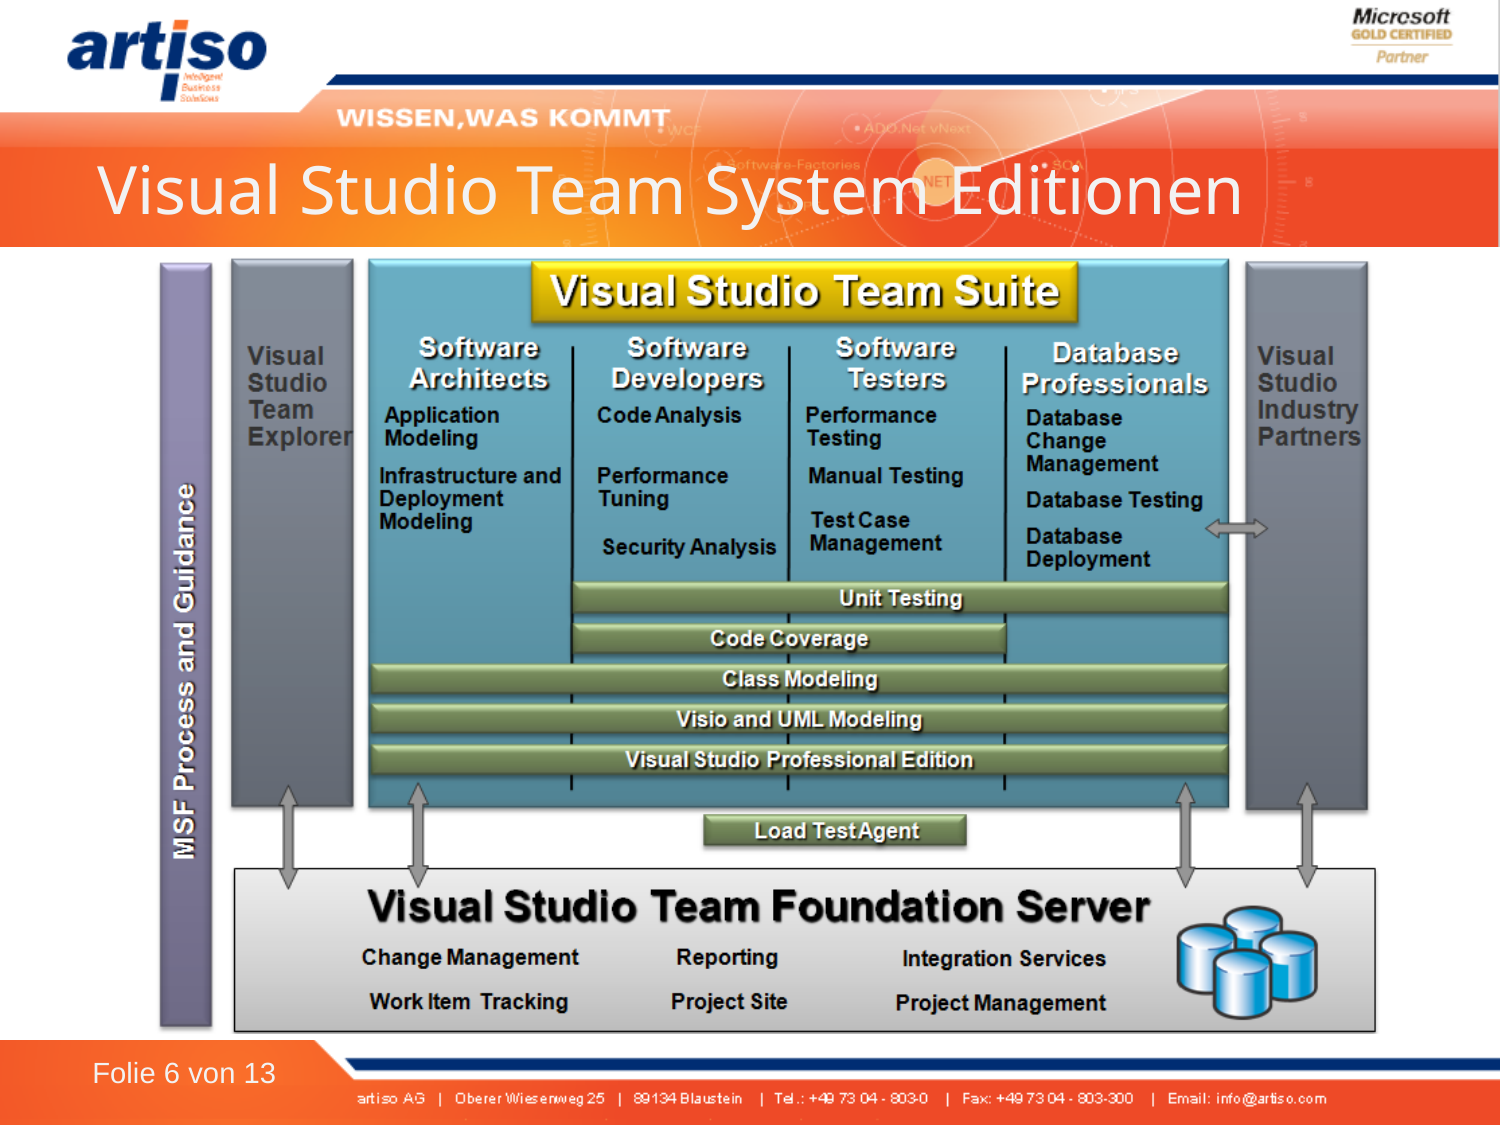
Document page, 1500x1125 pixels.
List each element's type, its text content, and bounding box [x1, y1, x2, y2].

slide_number Folie 6 von 13 [0, 1046, 292, 1125]
picture [0, 0, 1500, 247]
picture [152, 257, 1384, 1034]
title Visual Studio Team System Editionen [81, 152, 1441, 224]
picture [0, 1040, 1500, 1125]
